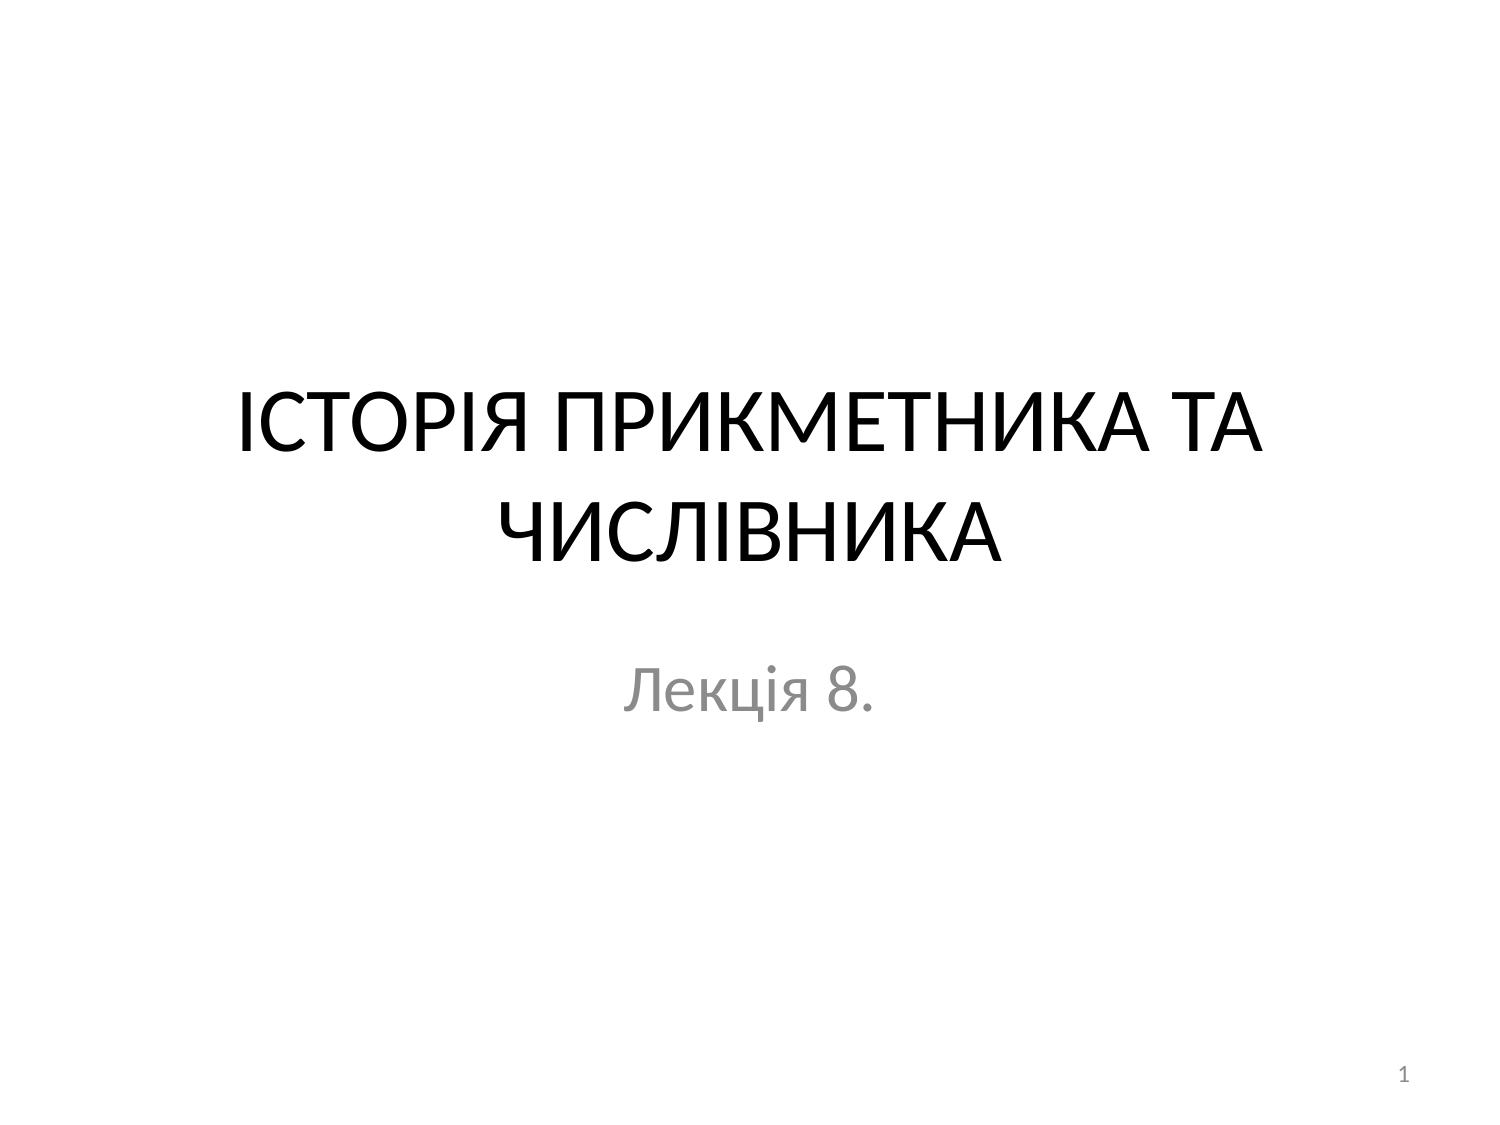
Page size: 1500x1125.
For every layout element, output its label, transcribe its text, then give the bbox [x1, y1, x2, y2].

subtitle Лекція 8. [225, 637, 1275, 925]
title ІСТОРІЯ ПРИКМЕТНИКА ТА ЧИСЛІВНИКА [112, 349, 1388, 591]
slide_number 1 [1074, 1042, 1425, 1103]
